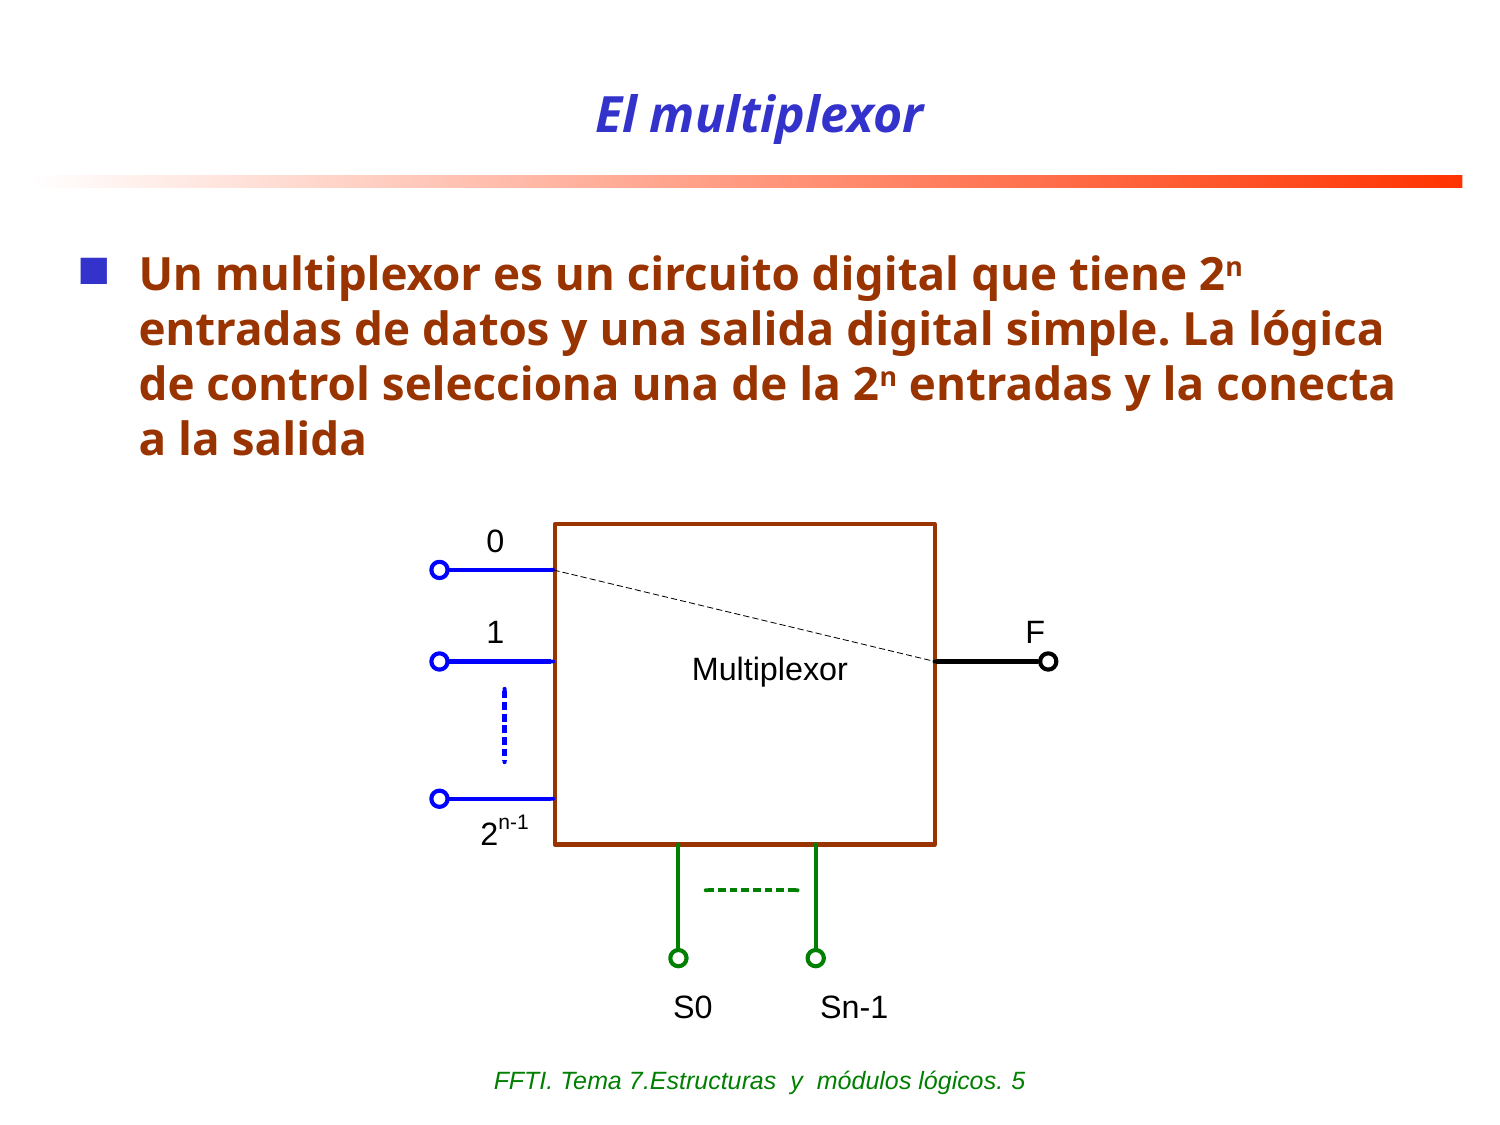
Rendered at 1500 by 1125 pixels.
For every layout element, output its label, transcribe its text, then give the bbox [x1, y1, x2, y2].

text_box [425, 514, 1063, 1033]
title El multiplexor [68, 49, 1451, 176]
list Un multiplexor es un circuito digital que tiene 2n entradas de datos y una salida digital simple. La lógica de control selecciona una de la 2n entradas y la conecta a la salida [68, 237, 1451, 486]
footer FFTI. Tema 7.Estructuras y módulos lógicos. 5 [68, 1056, 1451, 1103]
